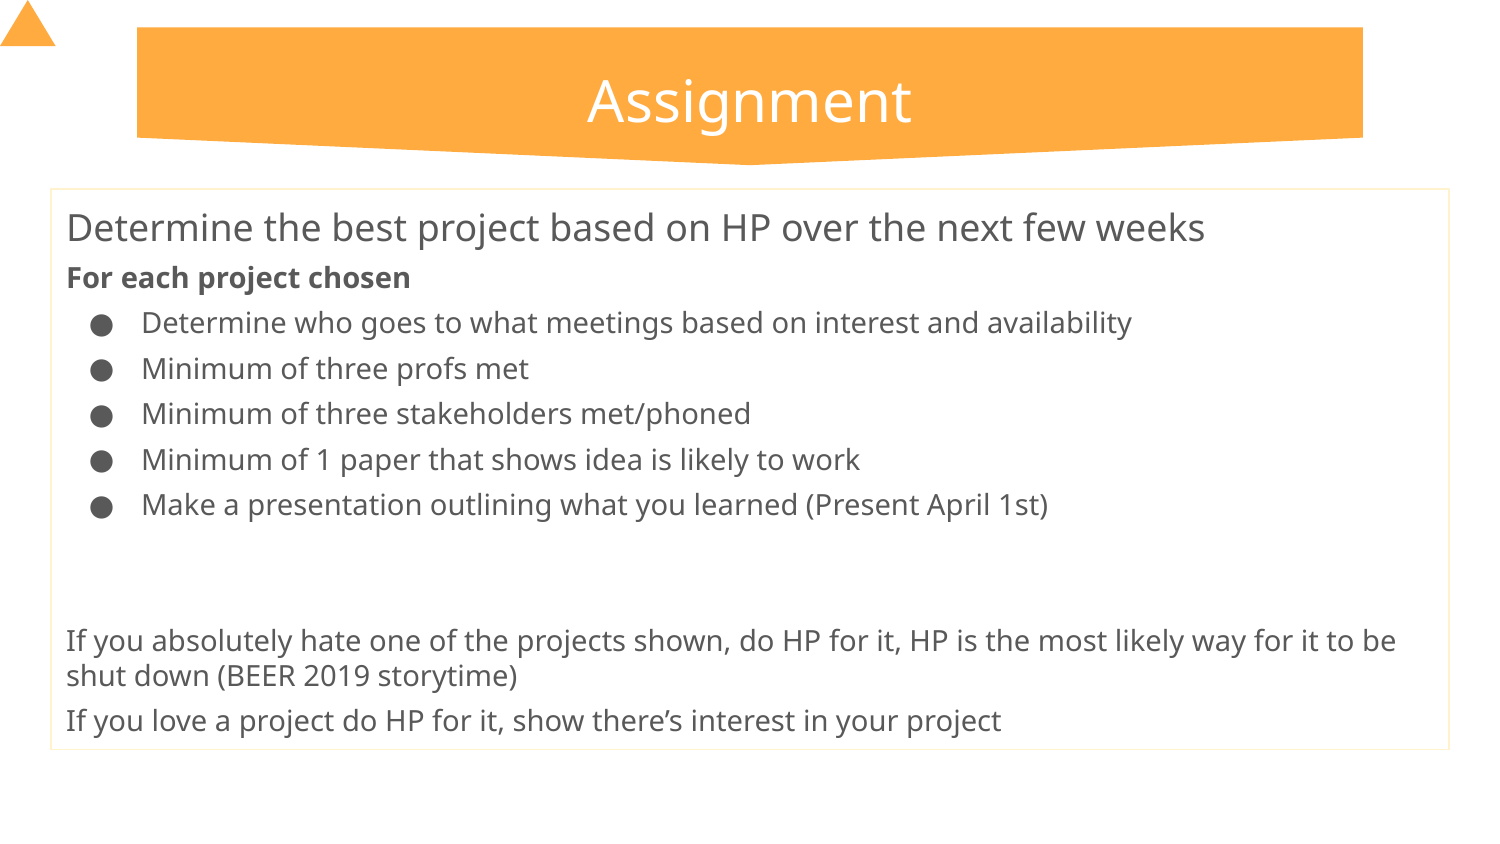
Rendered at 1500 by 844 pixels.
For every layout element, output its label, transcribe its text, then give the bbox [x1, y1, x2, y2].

text_box [279, 144, 1221, 166]
text_box [137, 27, 1363, 49]
list Determine the best project based on HP over the next few weeks For each project chosen Determine who goes to what meetings based on interest and availability Minimum of three profs met Minimum of three stakeholders met/phoned Minimum of 1 paper that shows idea is likely to work Make a presentation outlining what you learned (Present April 1st) If you absolutely hate one of the projects shown, do HP for it, HP is the most likely way for it to be shut down (BEER 2019 storytime) If you love a project do HP for it, show there’s interest in your project [51, 189, 1449, 750]
text_box [0, 0, 56, 47]
title Assignment [51, 49, 1449, 144]
